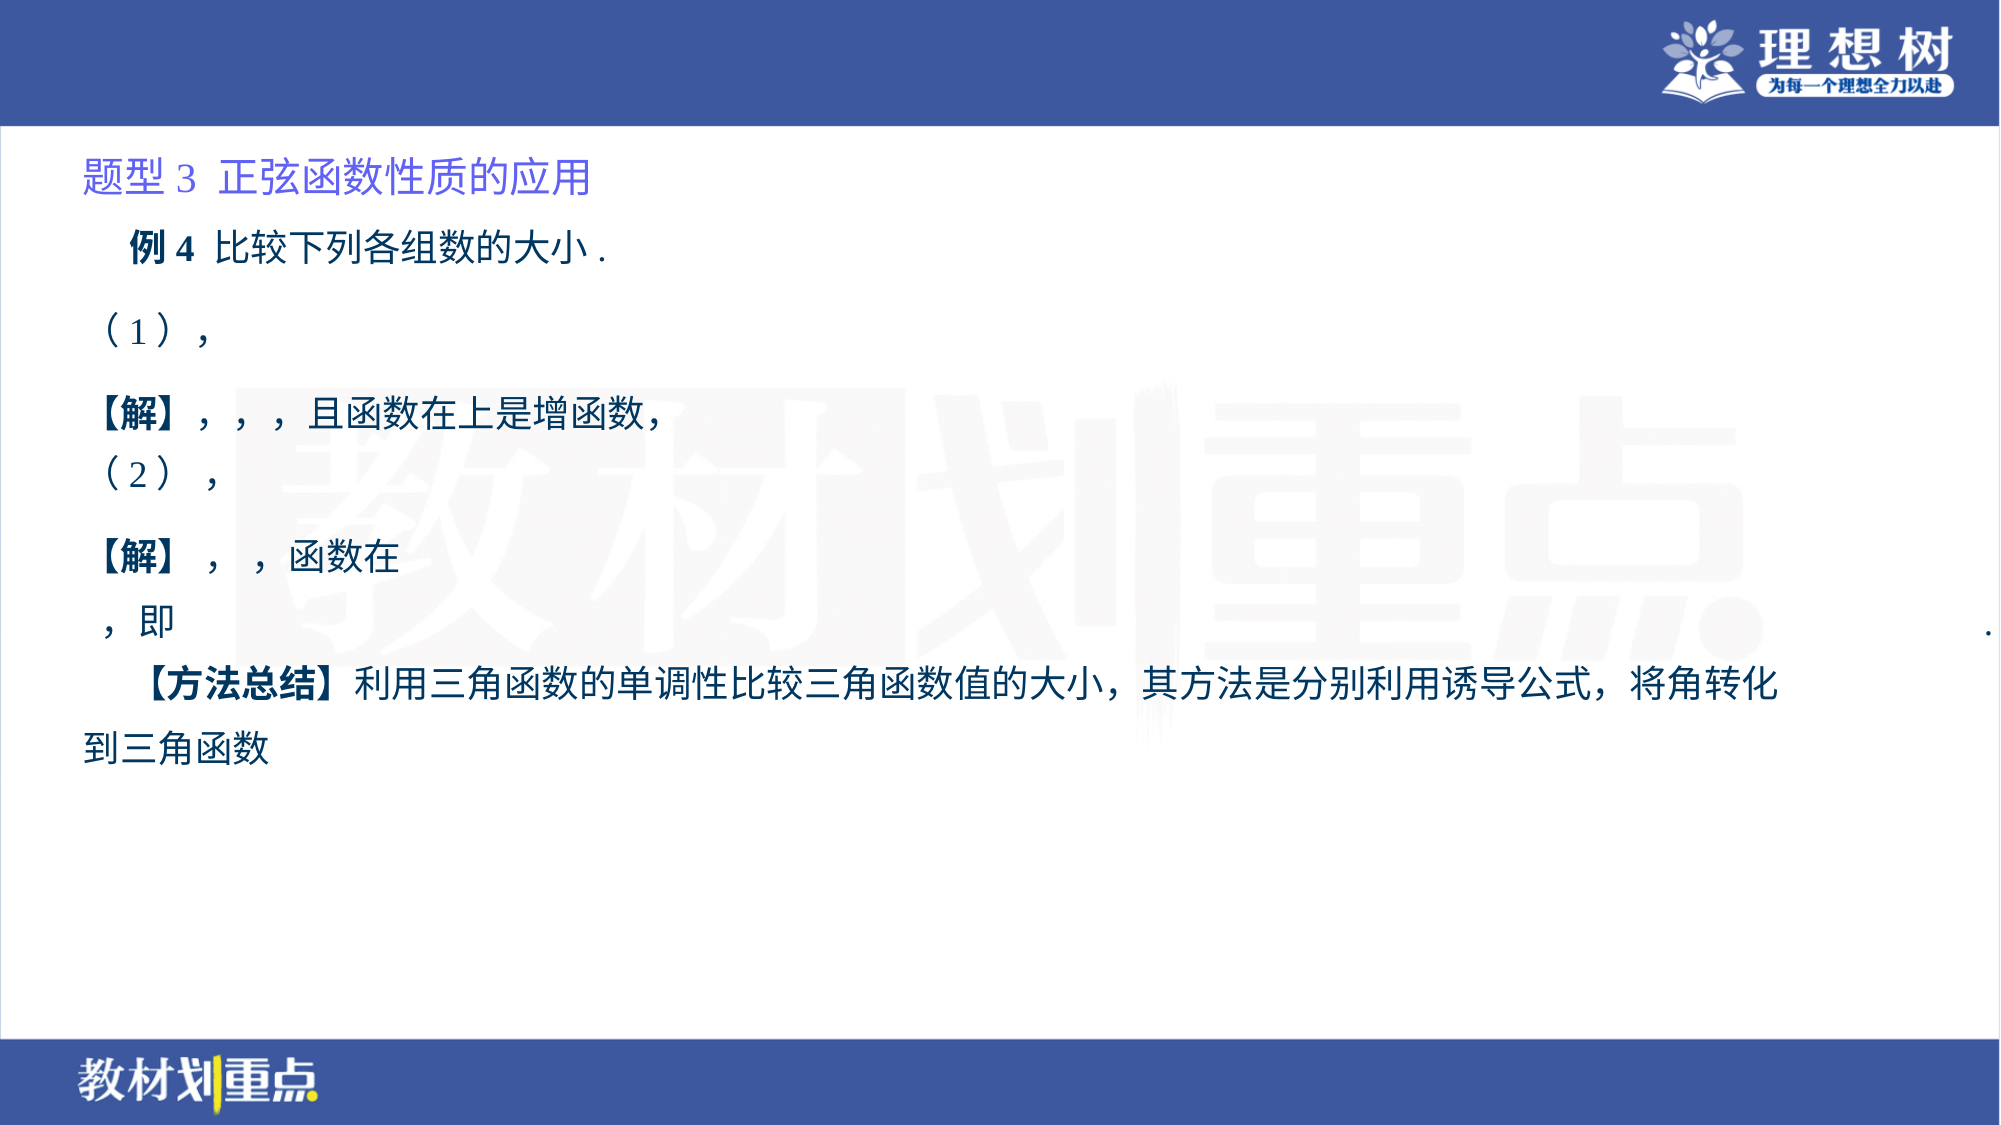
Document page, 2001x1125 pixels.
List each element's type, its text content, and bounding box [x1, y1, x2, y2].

text_box 例4 比较下列各组数的大小. [82, 201, 1817, 261]
text_box 题型3 正弦函数性质的应用 [82, 129, 1817, 201]
picture [0, 0, 2000, 1125]
